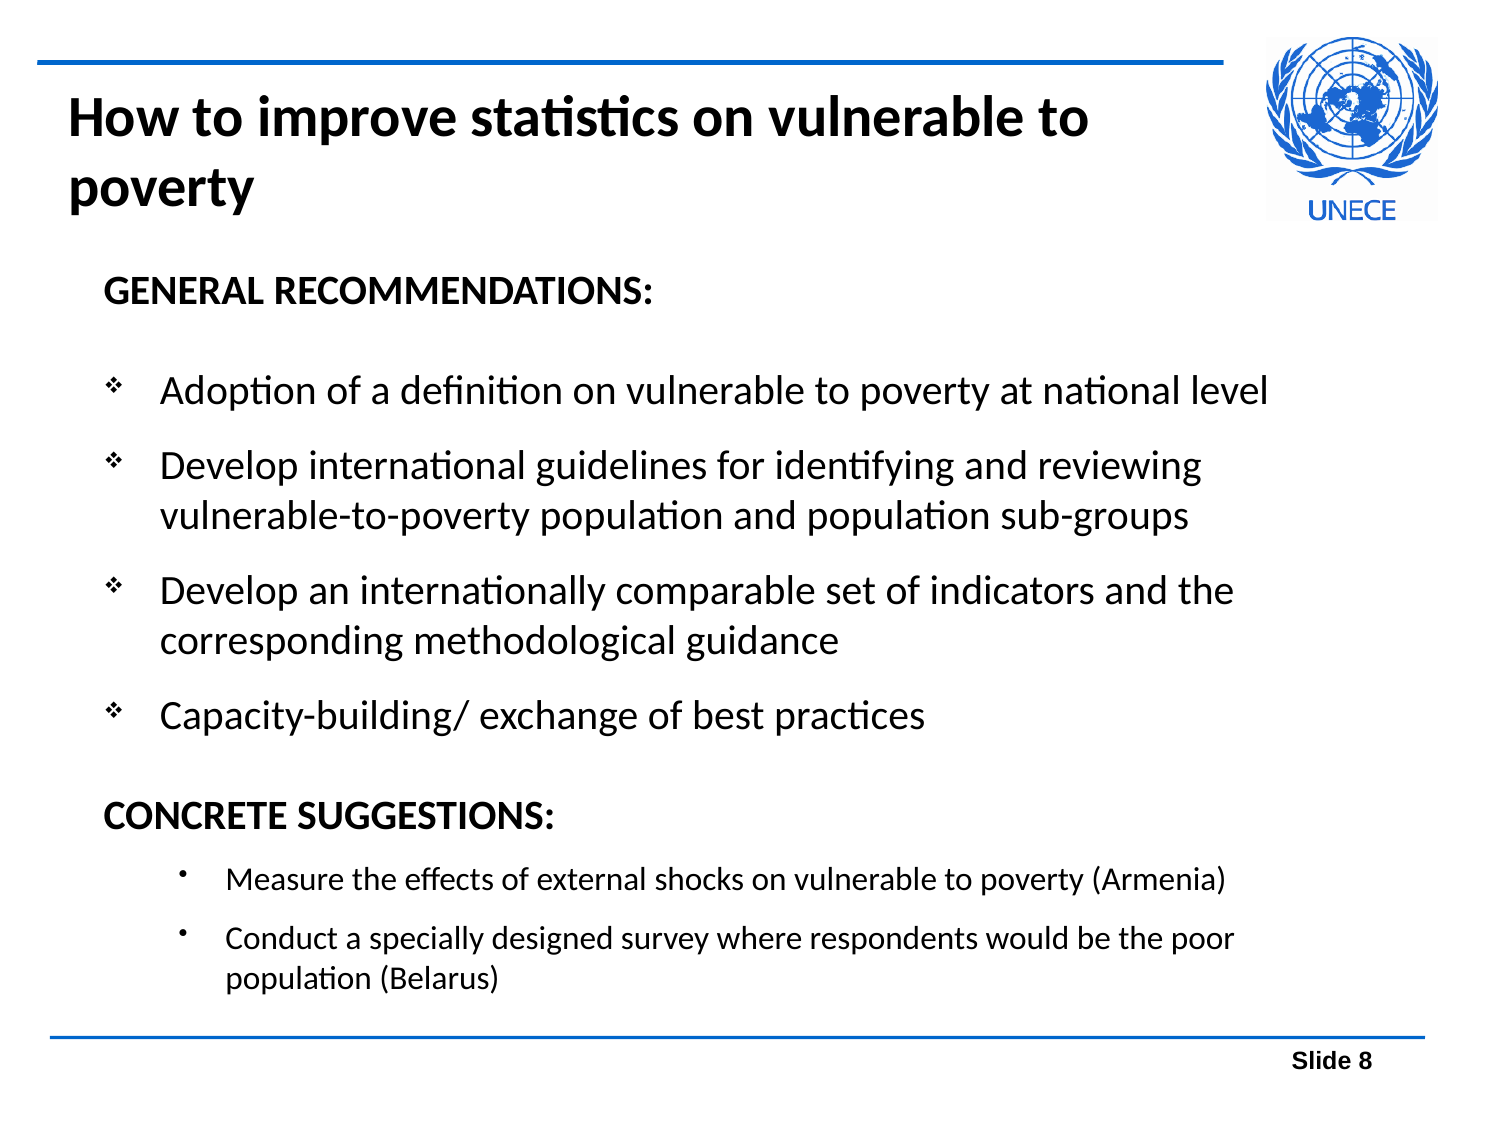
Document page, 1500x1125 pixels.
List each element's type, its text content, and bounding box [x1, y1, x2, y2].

title How to improve statistics on vulnerable to poverty [53, 66, 1216, 229]
picture [1266, 37, 1438, 221]
list GENERAL RECOMMENDATIONS: Adoption of a definition on vulnerable to poverty at national level Develop international guidelines for identifying and reviewing vulnerable-to-poverty population and population sub-groups Develop an internationally comparable set of indicators and the corresponding methodological guidance Capacity-building/ exchange of best practices CONCRETE SUGGESTIONS: Measure the effects of external shocks on vulnerable to poverty (Armenia) Conduct a specially designed survey where respondents would be the poor population (Belarus) [88, 255, 1389, 1035]
